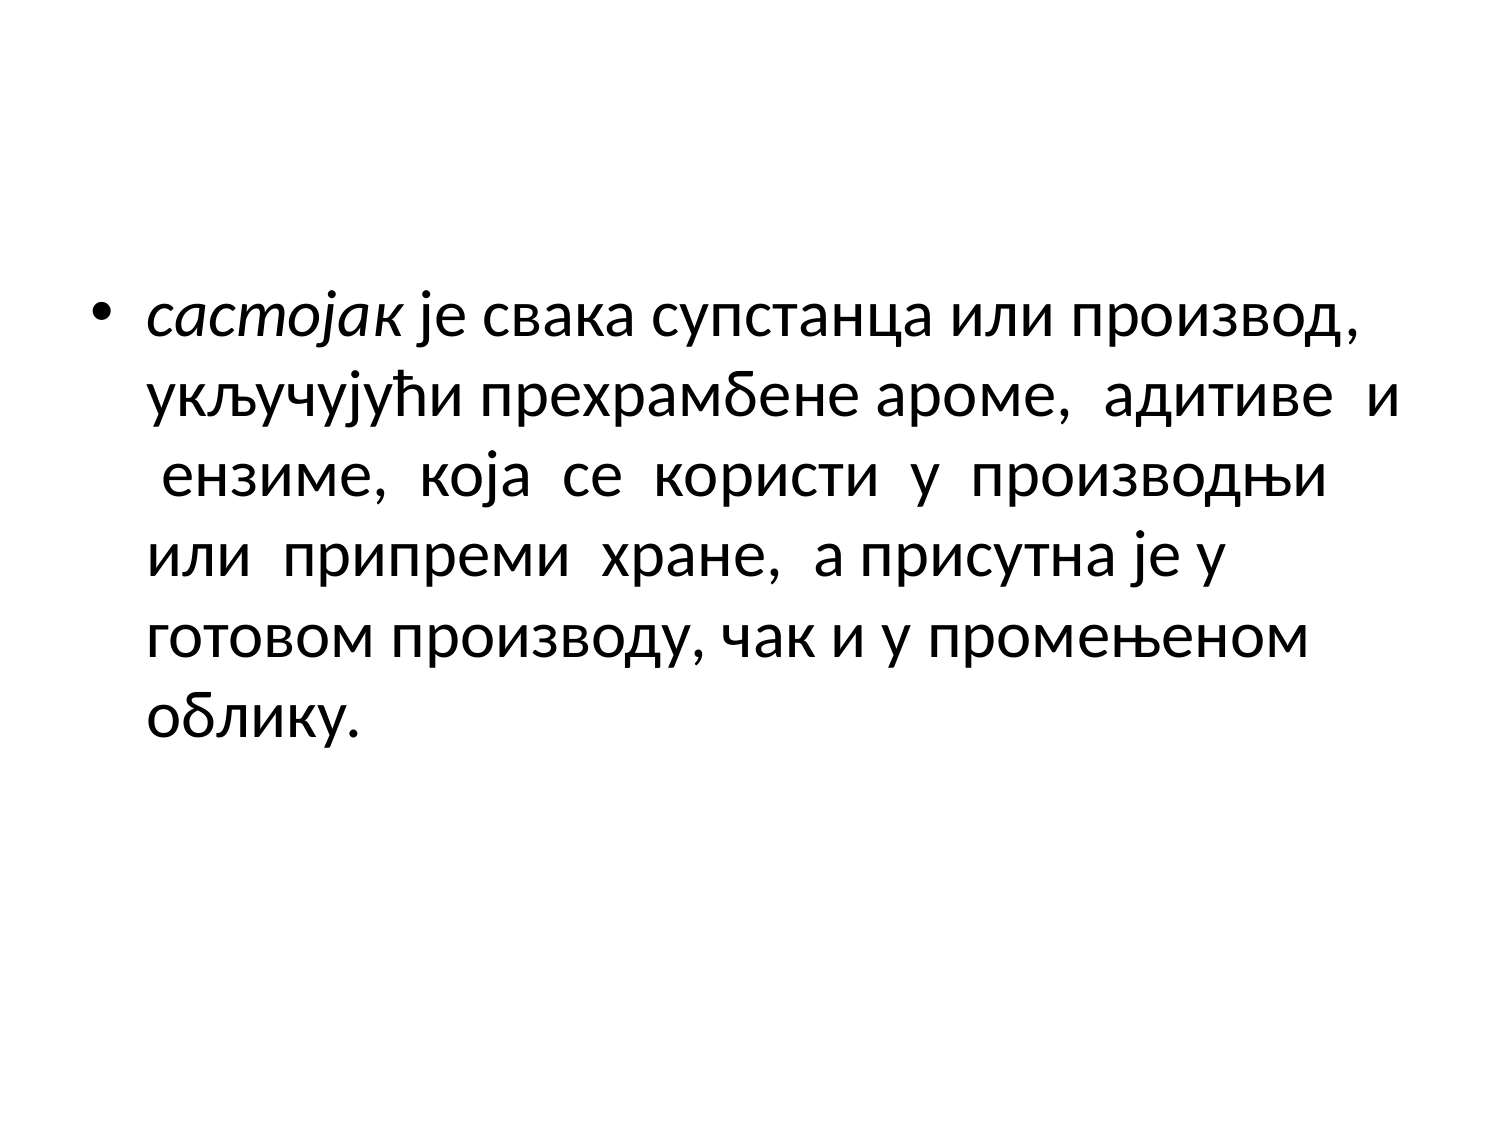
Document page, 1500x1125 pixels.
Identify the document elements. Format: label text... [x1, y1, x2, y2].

list састојак је свака супстанца или производ, укључујући прехрамбене ароме, адитиве и ензиме, која се користи у производњи или припреми хране, а присутна је у готовом производу, чак и у промењеном облику. [75, 262, 1425, 1005]
